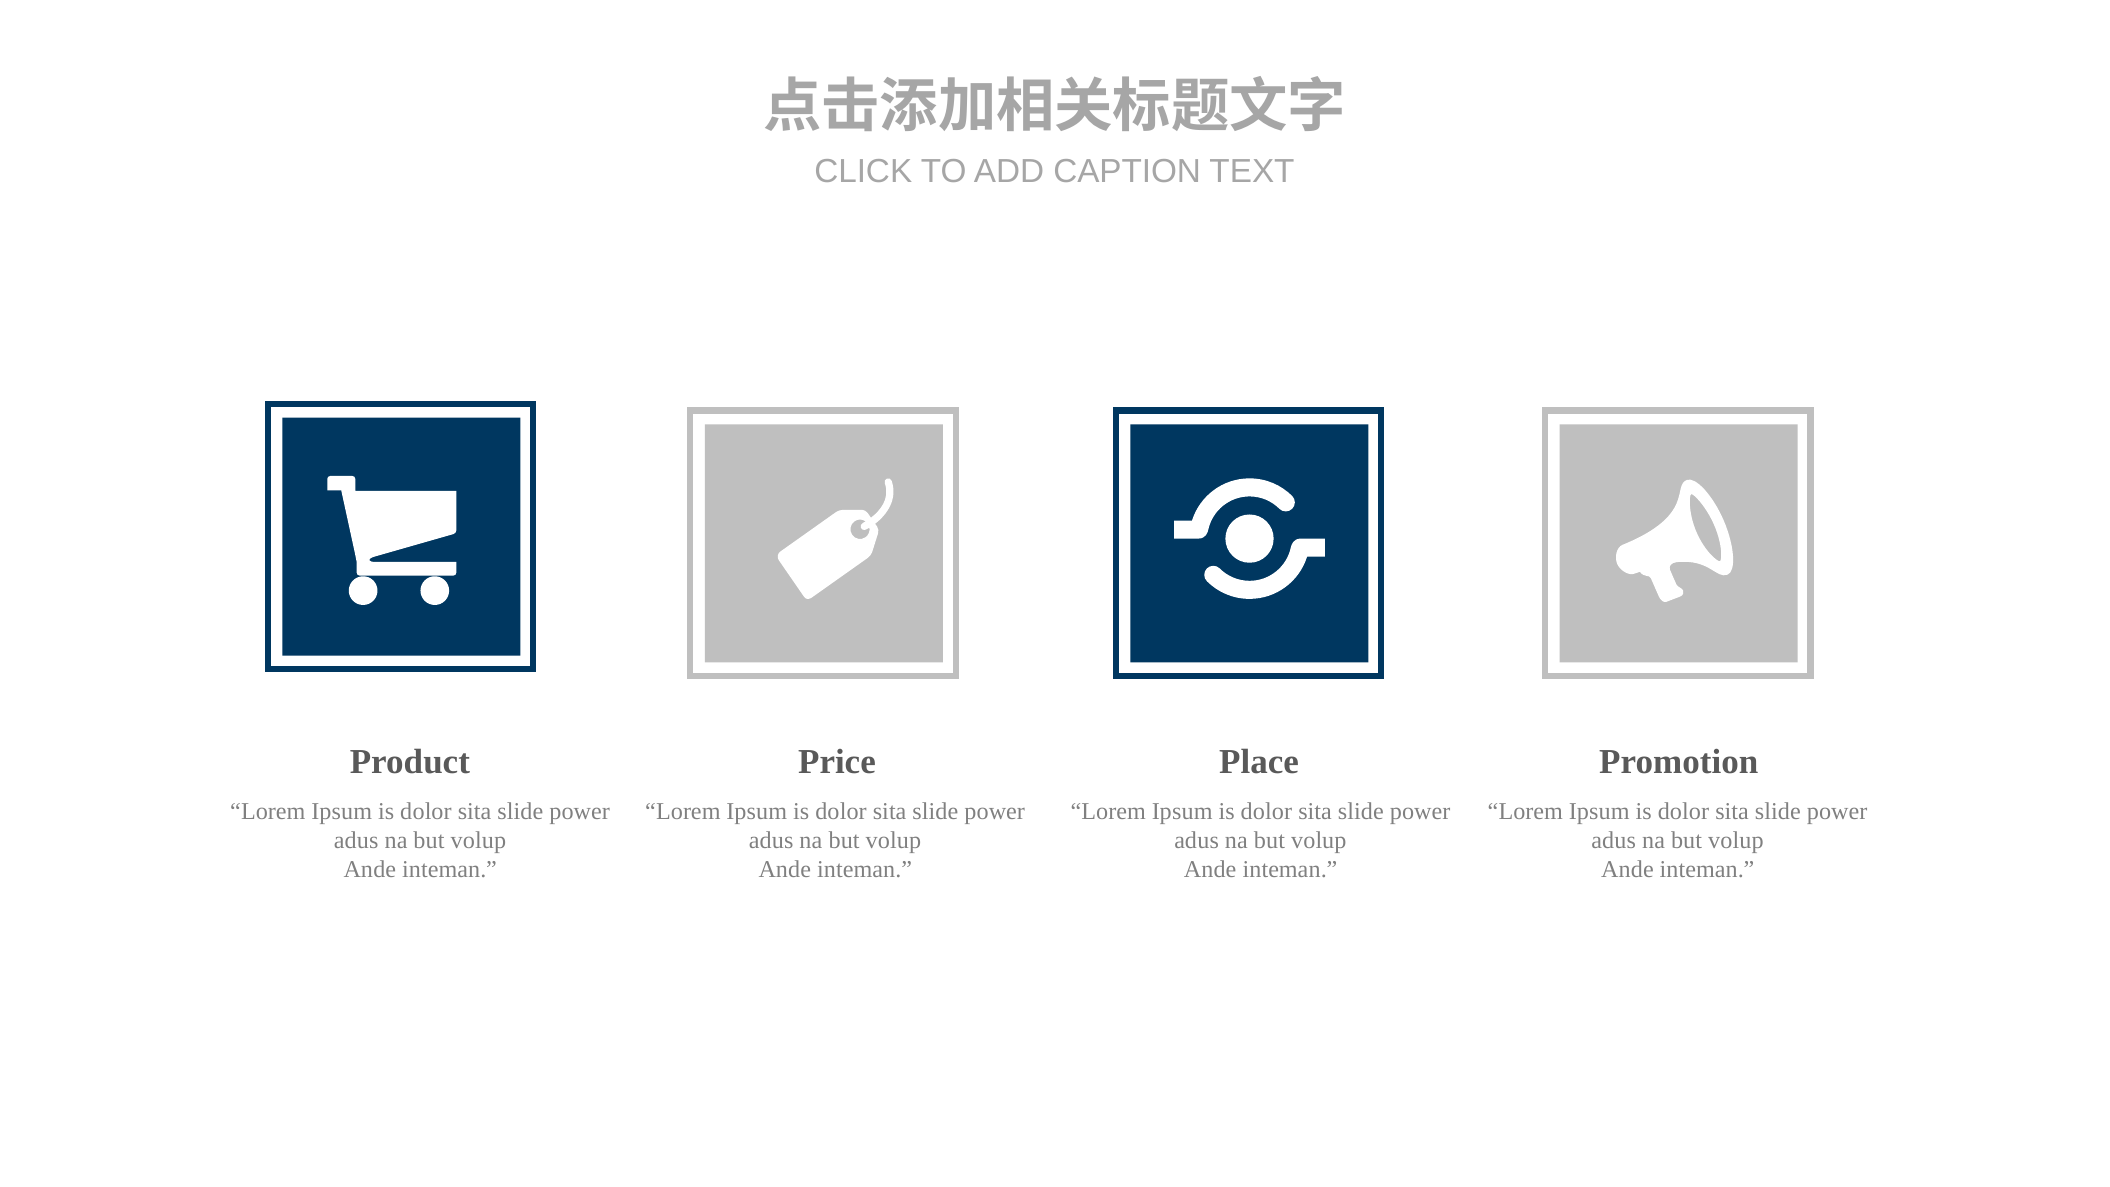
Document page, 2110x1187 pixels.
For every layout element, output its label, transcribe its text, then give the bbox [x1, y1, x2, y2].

text_box “Lorem Ipsum is dolor sita slide power adus na but volup Ande inteman.” [1459, 788, 1896, 890]
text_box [267, 403, 534, 670]
text_box Promotion [1584, 731, 1774, 788]
text_box “Lorem Ipsum is dolor sita slide power adus na but volup Ande inteman.” [617, 788, 1042, 890]
text_box Price [783, 731, 891, 788]
text_box Product [334, 731, 485, 788]
text_box CLICK TO ADD CAPTION TEXT [809, 149, 1300, 190]
text_box 点击添加相关标题文字 [756, 68, 1354, 139]
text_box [1115, 410, 1382, 676]
text_box Place [1204, 731, 1314, 788]
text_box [1545, 410, 1811, 676]
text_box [690, 410, 956, 676]
text_box “Lorem Ipsum is dolor sita slide power adus na but volup Ande inteman.” [1042, 788, 1459, 890]
text_box “Lorem Ipsum is dolor sita slide power adus na but volup Ande inteman.” [202, 788, 617, 890]
